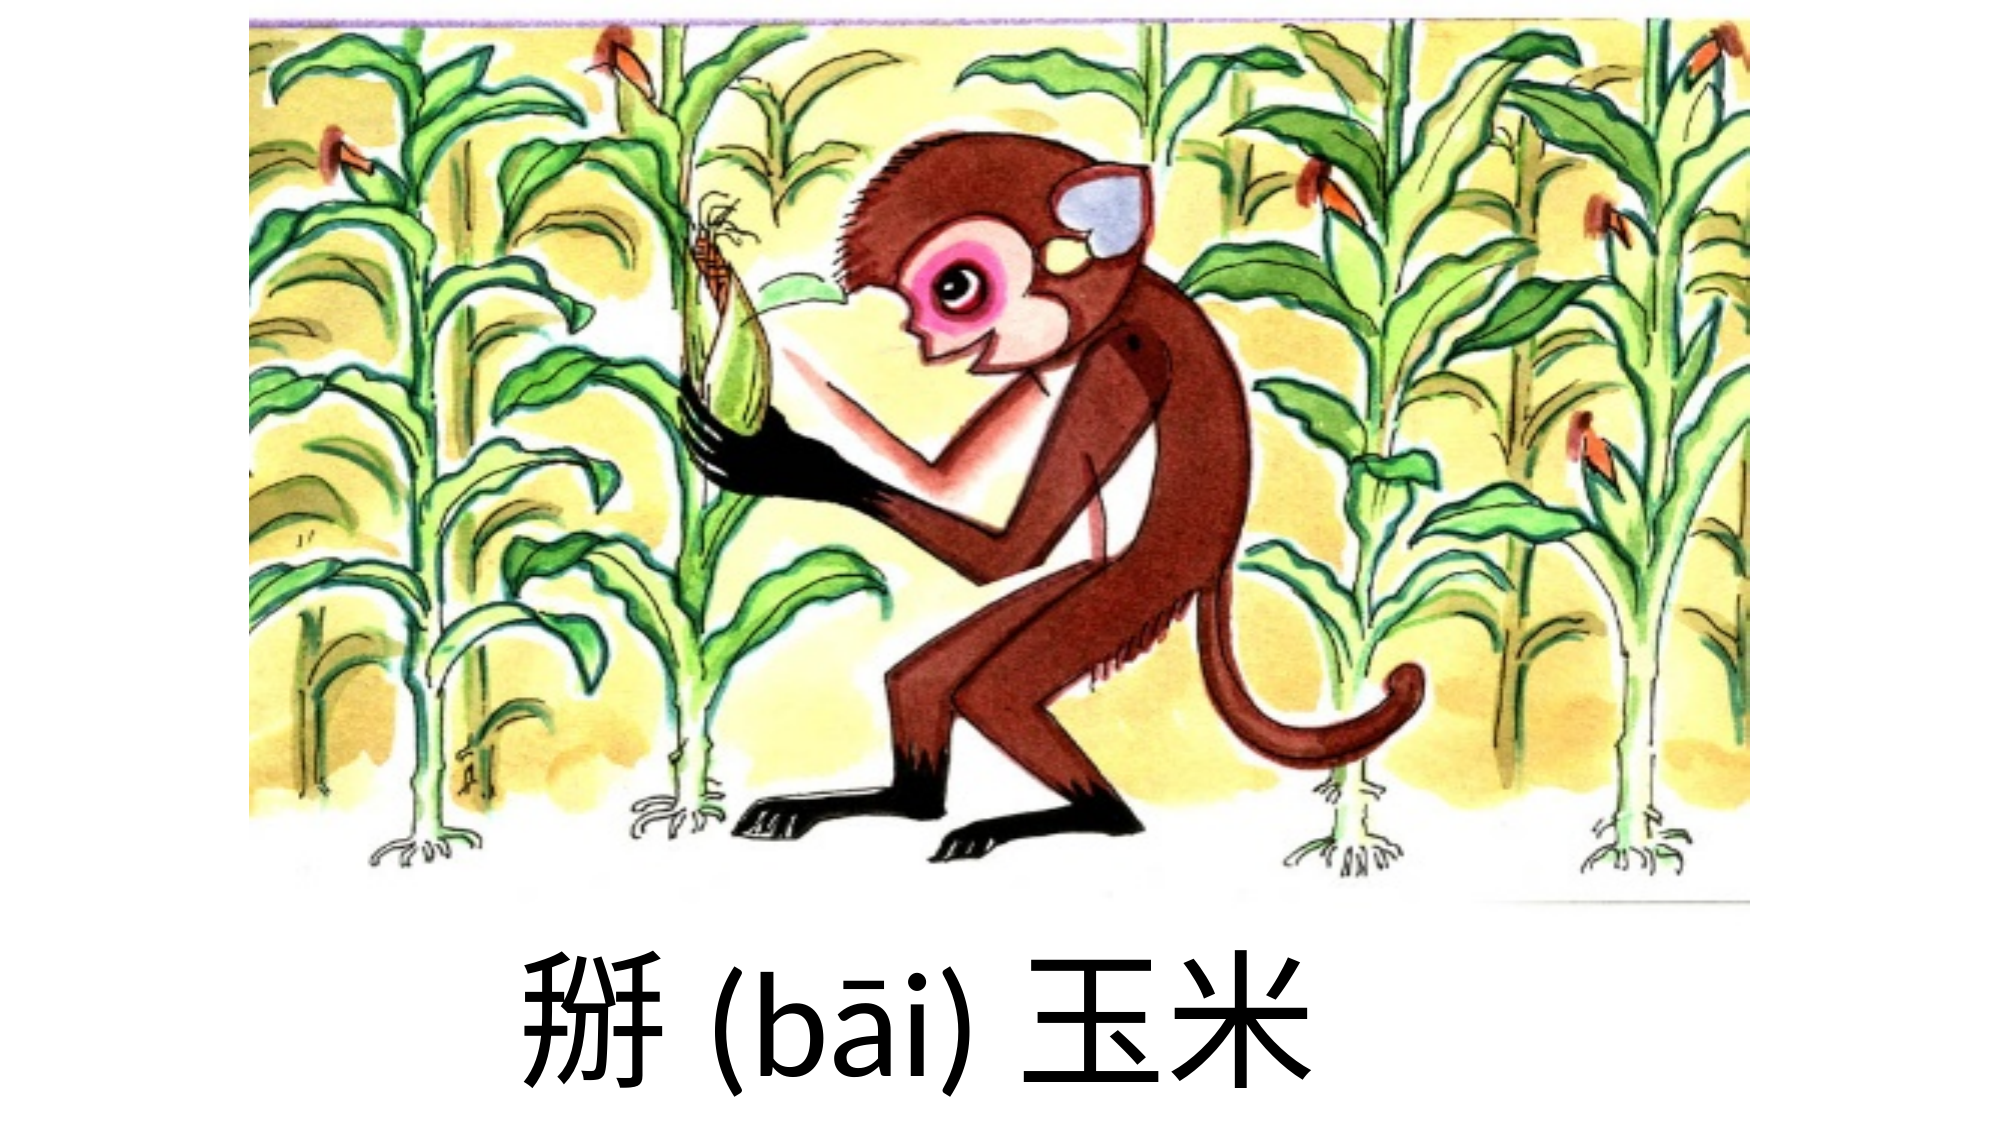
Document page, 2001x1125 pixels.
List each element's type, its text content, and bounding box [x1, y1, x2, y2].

picture [249, 0, 1750, 927]
list 掰(bāi)玉米 [503, 954, 1699, 1125]
